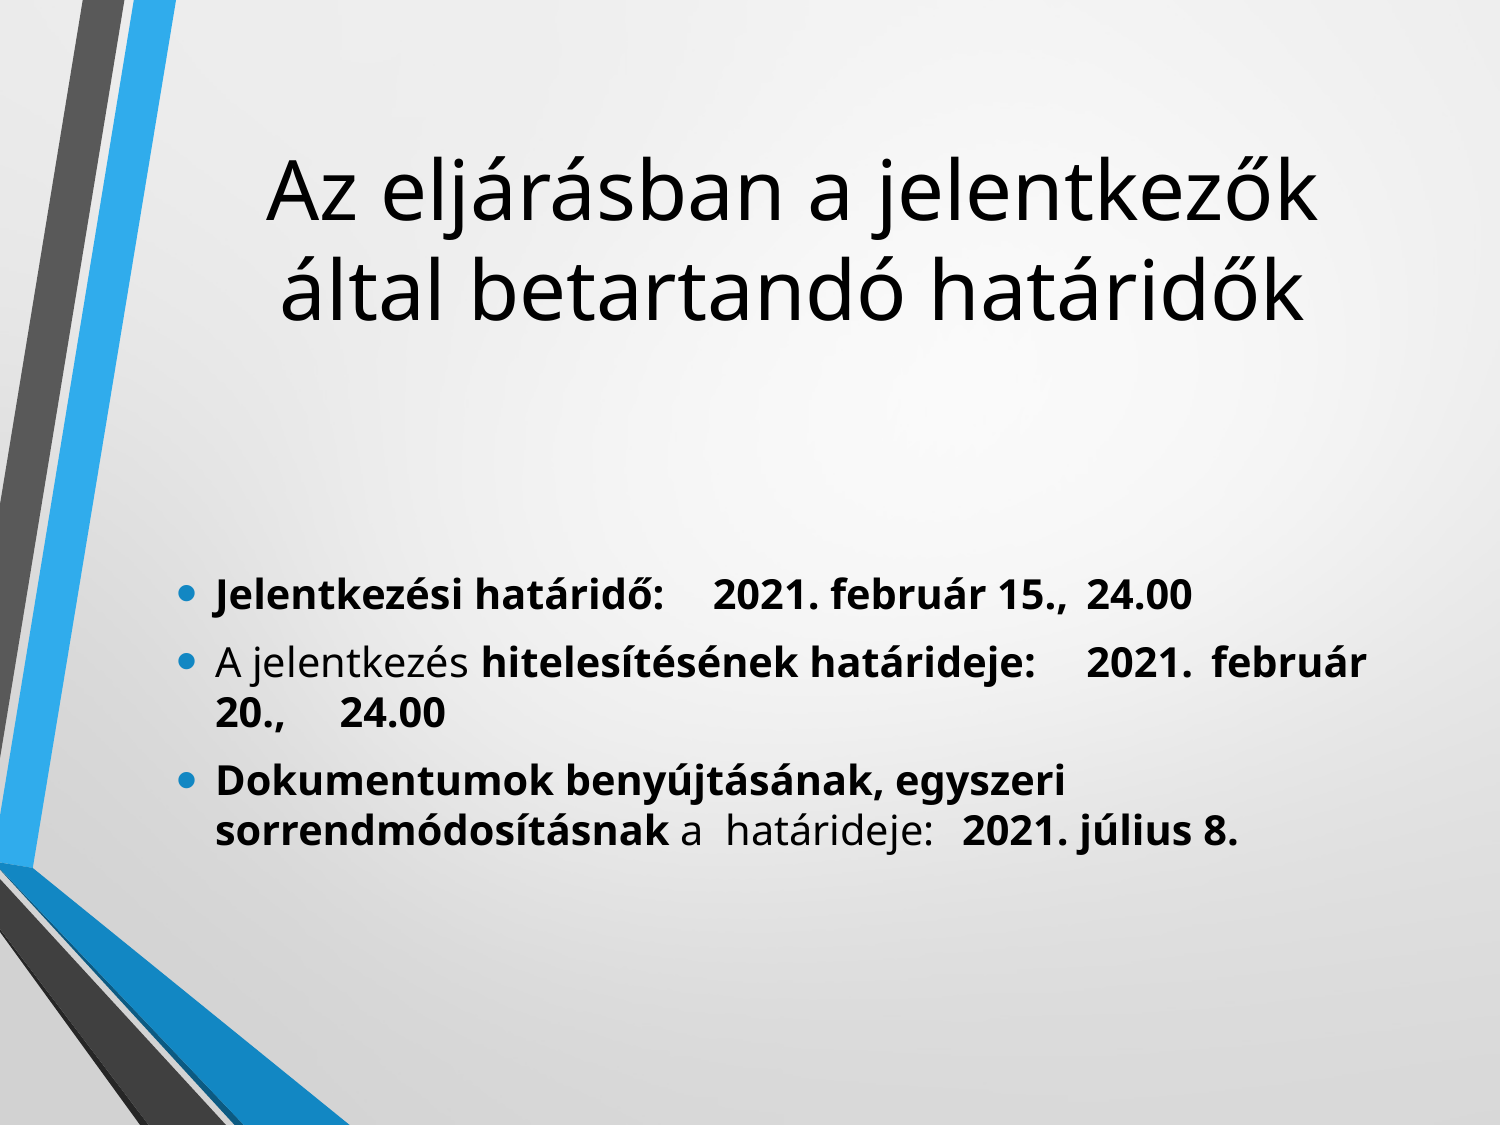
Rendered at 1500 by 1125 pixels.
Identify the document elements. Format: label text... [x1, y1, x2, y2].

list Jelentkezési határidő: 2021. február 15., 24.00 A jelentkezés hitelesítésének határideje: 2021. február 20., 24.00 Dokumentumok benyújtásának, egyszeri sorrendmódosításnak a határideje: 2021. július 8. [161, 437, 1425, 985]
title Az eljárásban a jelentkezők által betartandó határidők [161, 75, 1425, 400]
